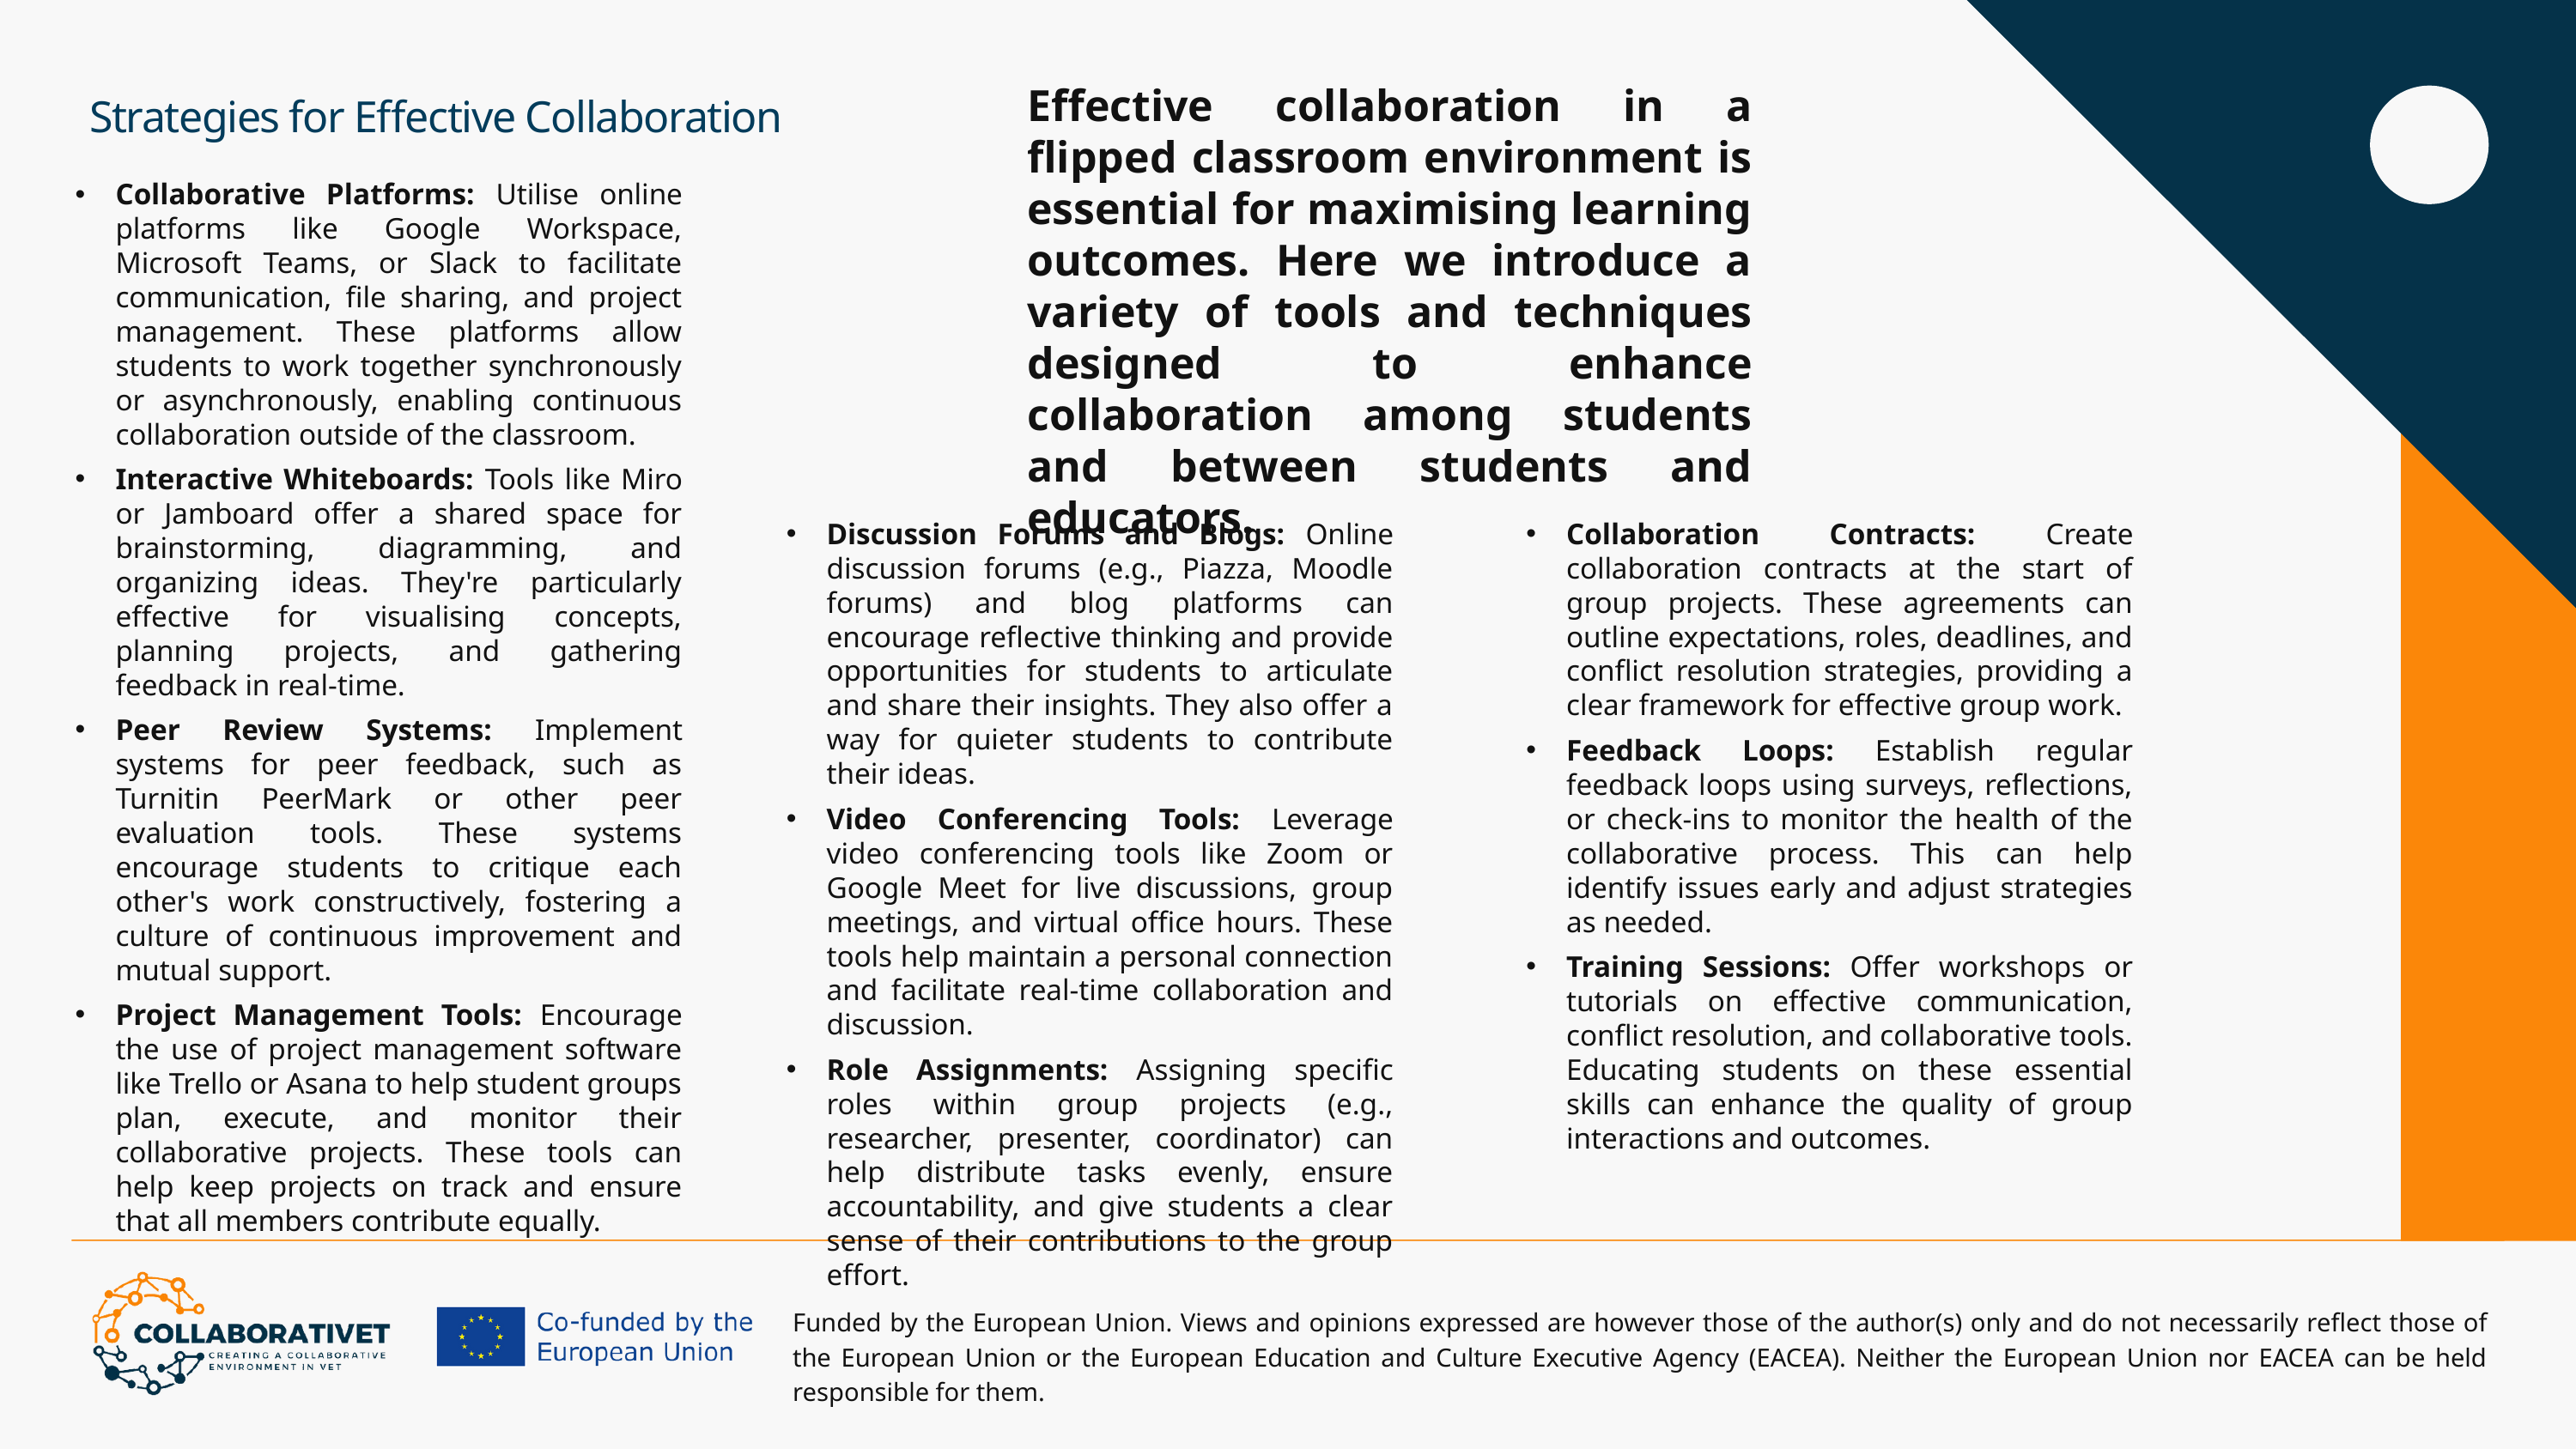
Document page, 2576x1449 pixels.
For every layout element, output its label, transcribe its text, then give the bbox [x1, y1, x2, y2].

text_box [2369, 85, 2489, 205]
text_box [416, 1287, 782, 1386]
text_box [78, 1244, 408, 1449]
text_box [1966, 0, 2576, 609]
text_box Strategies for Effective Collaboration [76, 0, 1365, 149]
text_box [2401, 615, 2576, 1241]
text_box Funded by the European Union. Views and opinions expressed are however those of the author(s) only and do not necessarily reflect those of the European Union or the European Education and Culture Executive Agency (EACEA). Neither the European Union nor EACEA can be held responsible for them. [793, 1301, 2489, 1407]
text_box Effective collaboration in a flipped classroom environment is essential for maximising learning outcomes. Here we introduce a variety of tools and techniques designed to enhance collaboration among students and between students and educators. [1014, 72, 1765, 549]
text_box Collaboration Contracts: Create collaboration contracts at the start of group projects. These agreements can outline expectations, roles, deadlines, and conflict resolution strategies, providing a clear framework for effective group work. Feedback Loops: Establish regular feedback loops using surveys, reflections, or check-ins to monitor the health of the collaborative process. This can help identify issues early and adjust strategies as needed. Training Sessions: Offer workshops or tutorials on effective communication, conflict resolution, and collaborative tools. Educating students on these essential skills can enhance the quality of group interactions and outcomes. [1513, 509, 2147, 1161]
text_box Discussion Forums and Blogs: Online discussion forums (e.g., Piazza, Moodle forums) and blog platforms can encourage reflective thinking and provide opportunities for students to articulate and share their insights. They also offer a way for quieter students to contribute their ideas. Video Conferencing Tools: Leverage video conferencing tools like Zoom or Google Meet for live discussions, group meetings, and virtual office hours. These tools help maintain a personal connection and facilitate real-time collaboration and discussion. Role Assignments: Assigning specific roles within group projects (e.g., researcher, presenter, coordinator) can help distribute tasks evenly, ensure accountability, and give students a clear sense of their contributions to the group effort. [774, 509, 1407, 1298]
text_box Collaborative Platforms: Utilise online platforms like Google Workspace, Microsoft Teams, or Slack to facilitate communication, file sharing, and project management. These platforms allow students to work together synchronously or asynchronously, enabling continuous collaboration outside of the classroom. Interactive Whiteboards: Tools like Miro or Jamboard offer a shared space for brainstorming, diagramming, and organizing ideas. They're particularly effective for visualising concepts, planning projects, and gathering feedback in real-time. Peer Review Systems: Implement systems for peer feedback, such as Turnitin PeerMark or other peer evaluation tools. These systems encourage students to critique each other's work constructively, fostering a culture of continuous improvement and mutual support. Project Management Tools: Encourage the use of project management software like Trello or Asana to help student groups plan, execute, and monitor their collaborative projects. These tools can help keep projects on track and ensure that all members contribute equally. [62, 170, 696, 1244]
